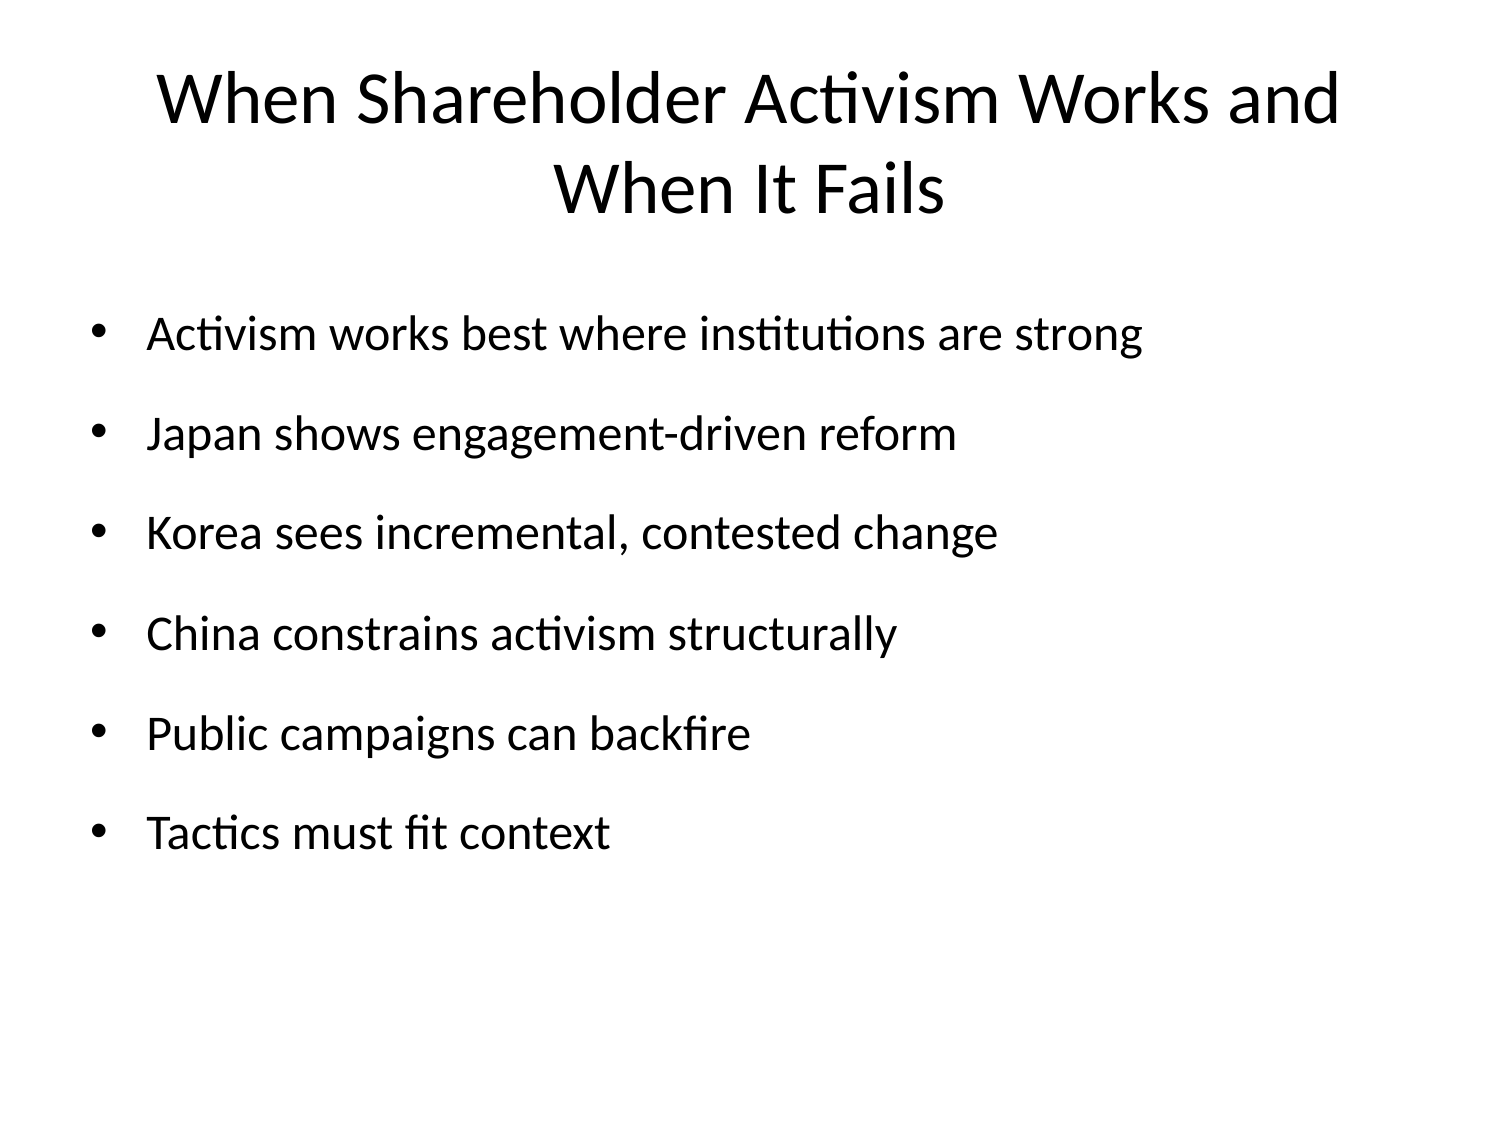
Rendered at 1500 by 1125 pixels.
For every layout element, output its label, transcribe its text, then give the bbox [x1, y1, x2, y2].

list Activism works best where institutions are strong Japan shows engagement-driven reform Korea sees incremental, contested change China constrains activism structurally Public campaigns can backfire Tactics must fit context [75, 262, 1425, 1005]
title When Shareholder Activism Works and When It Fails [75, 45, 1425, 233]
